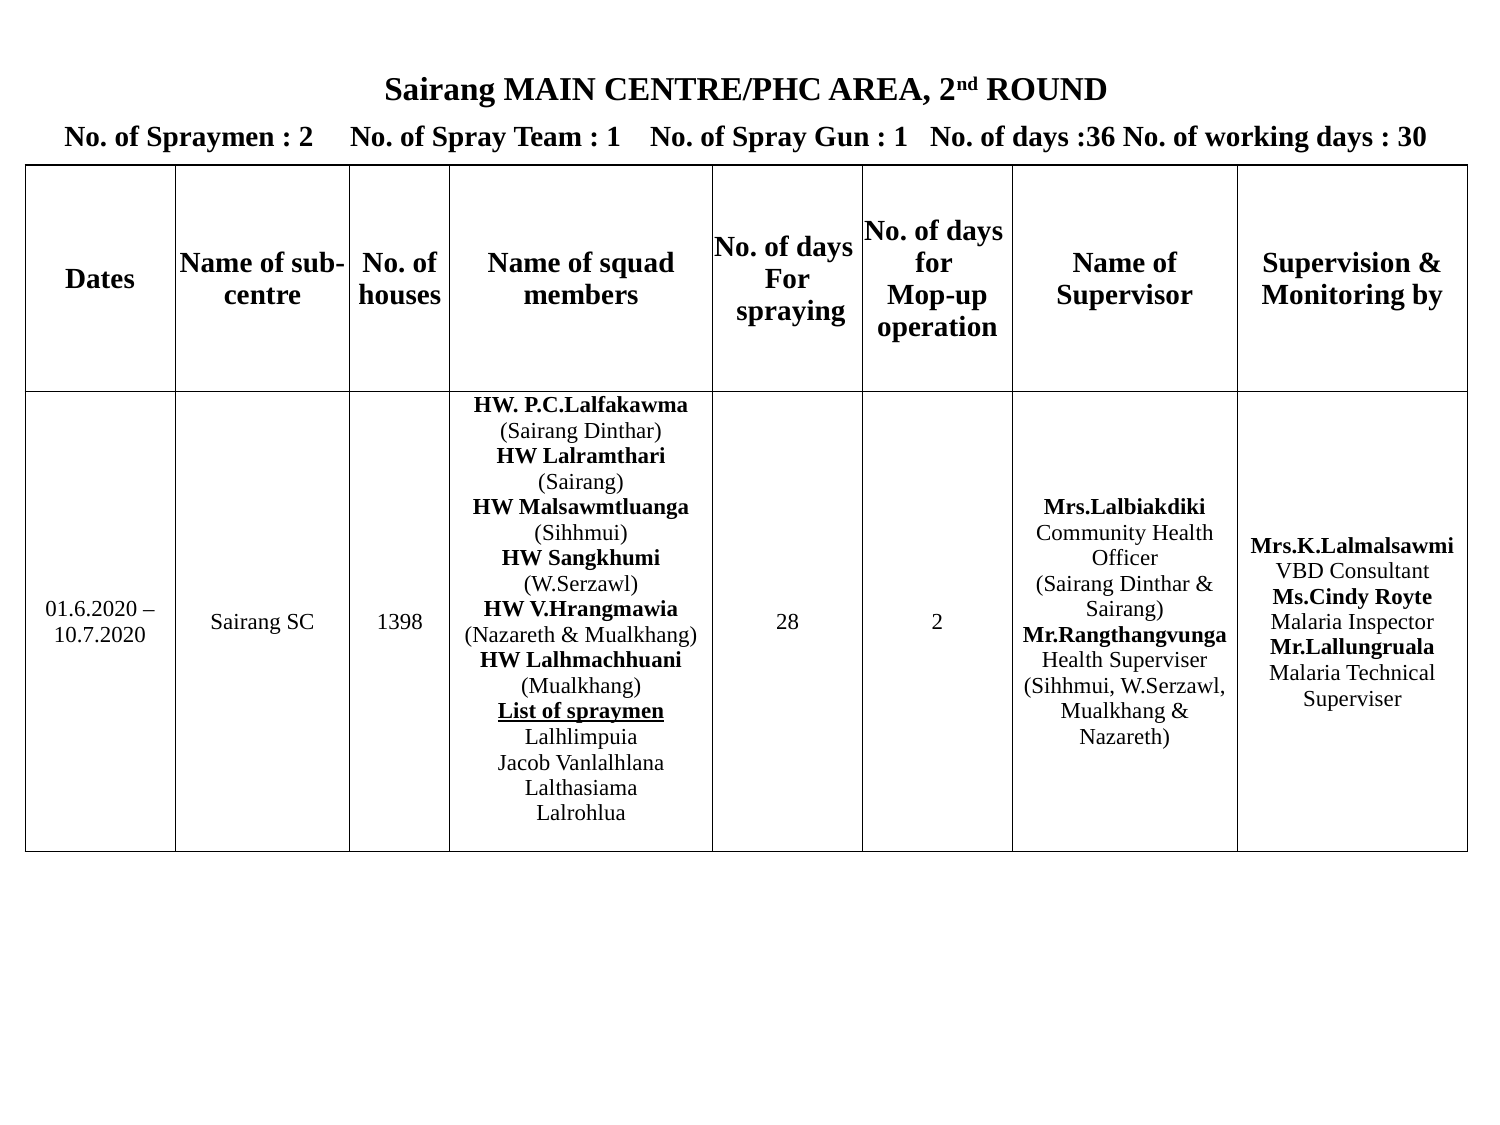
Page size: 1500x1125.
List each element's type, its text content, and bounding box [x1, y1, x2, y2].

table_header Sairang MAIN CENTRE/PHC AREA, 2nd ROUND [25, 38, 1468, 108]
table_cell 1398 [350, 392, 449, 851]
table_cell Name of Supervisor [1013, 166, 1237, 391]
table_cell Name of sub-centre [176, 166, 349, 391]
table_cell 01.6.2020 – 10.7.2020 [26, 392, 175, 851]
table_cell HW. P.C.Lalfakawma (Sairang Dinthar) HW Lalramthari (Sairang) HW Malsawmtluanga (Sihhmui) HW Sangkhumi (W.Serzawl) HW V.Hrangmawia (Nazareth & Mualkhang) HW Lalhmachhuani (Mualkhang) List of spraymen Lalhlimpuia Jacob Vanlalhlana Lalthasiama Lalrohlua [450, 392, 712, 851]
table_cell No. of days for Mop-up operation [863, 166, 1012, 391]
table_cell No. of Spraymen : 2 No. of Spray Team : 1 No. of Spray Gun : 1 No. of days :36 No. of working days : 30 [25, 108, 1468, 164]
table_cell Mrs.K.Lalmalsawmi VBD Consultant Ms.Cindy Royte Malaria Inspector Mr.Lallungruala Malaria Technical Superviser [1238, 392, 1467, 851]
table_cell Dates [26, 166, 175, 391]
table_cell Name of squad members [450, 166, 712, 391]
table_cell Sairang SC [176, 392, 349, 851]
table_cell No. of houses [350, 166, 449, 391]
table_cell 2 [863, 392, 1012, 851]
table_cell Supervision & Monitoring by [1238, 166, 1467, 391]
table_cell Mrs.Lalbiakdiki Community Health Officer (Sairang Dinthar & Sairang) Mr.Rangthangvunga Health Superviser (Sihhmui, W.Serzawl, Mualkhang & Nazareth) [1013, 392, 1237, 851]
table_cell 28 [713, 392, 862, 851]
table_cell No. of days For spraying [713, 166, 862, 391]
